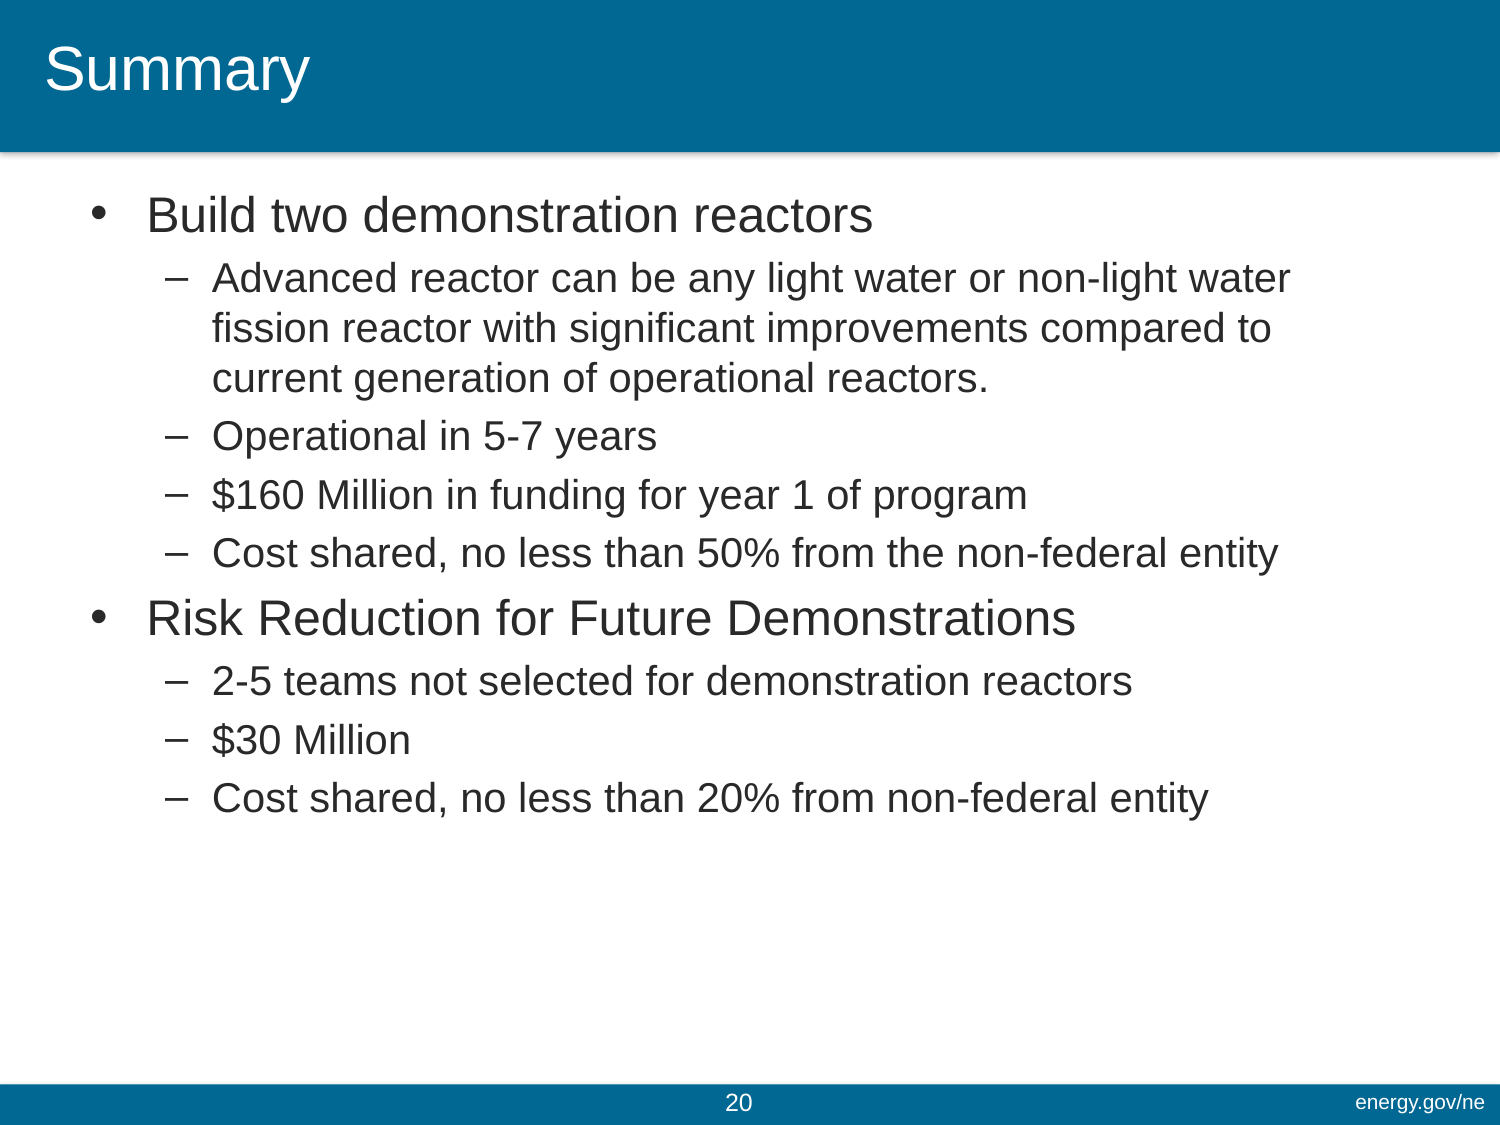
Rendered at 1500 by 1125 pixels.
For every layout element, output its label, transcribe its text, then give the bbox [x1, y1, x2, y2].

list Build two demonstration reactors Advanced reactor can be any light water or non-light water fission reactor with significant improvements compared to current generation of operational reactors. Operational in 5-7 years $160 Million in funding for year 1 of program Cost shared, no less than 50% from the non-federal entity Risk Reduction for Future Demonstrations 2-5 teams not selected for demonstration reactors $30 Million Cost shared, no less than 20% from non-federal entity [74, 174, 1426, 1062]
title Summary [28, 0, 1088, 149]
